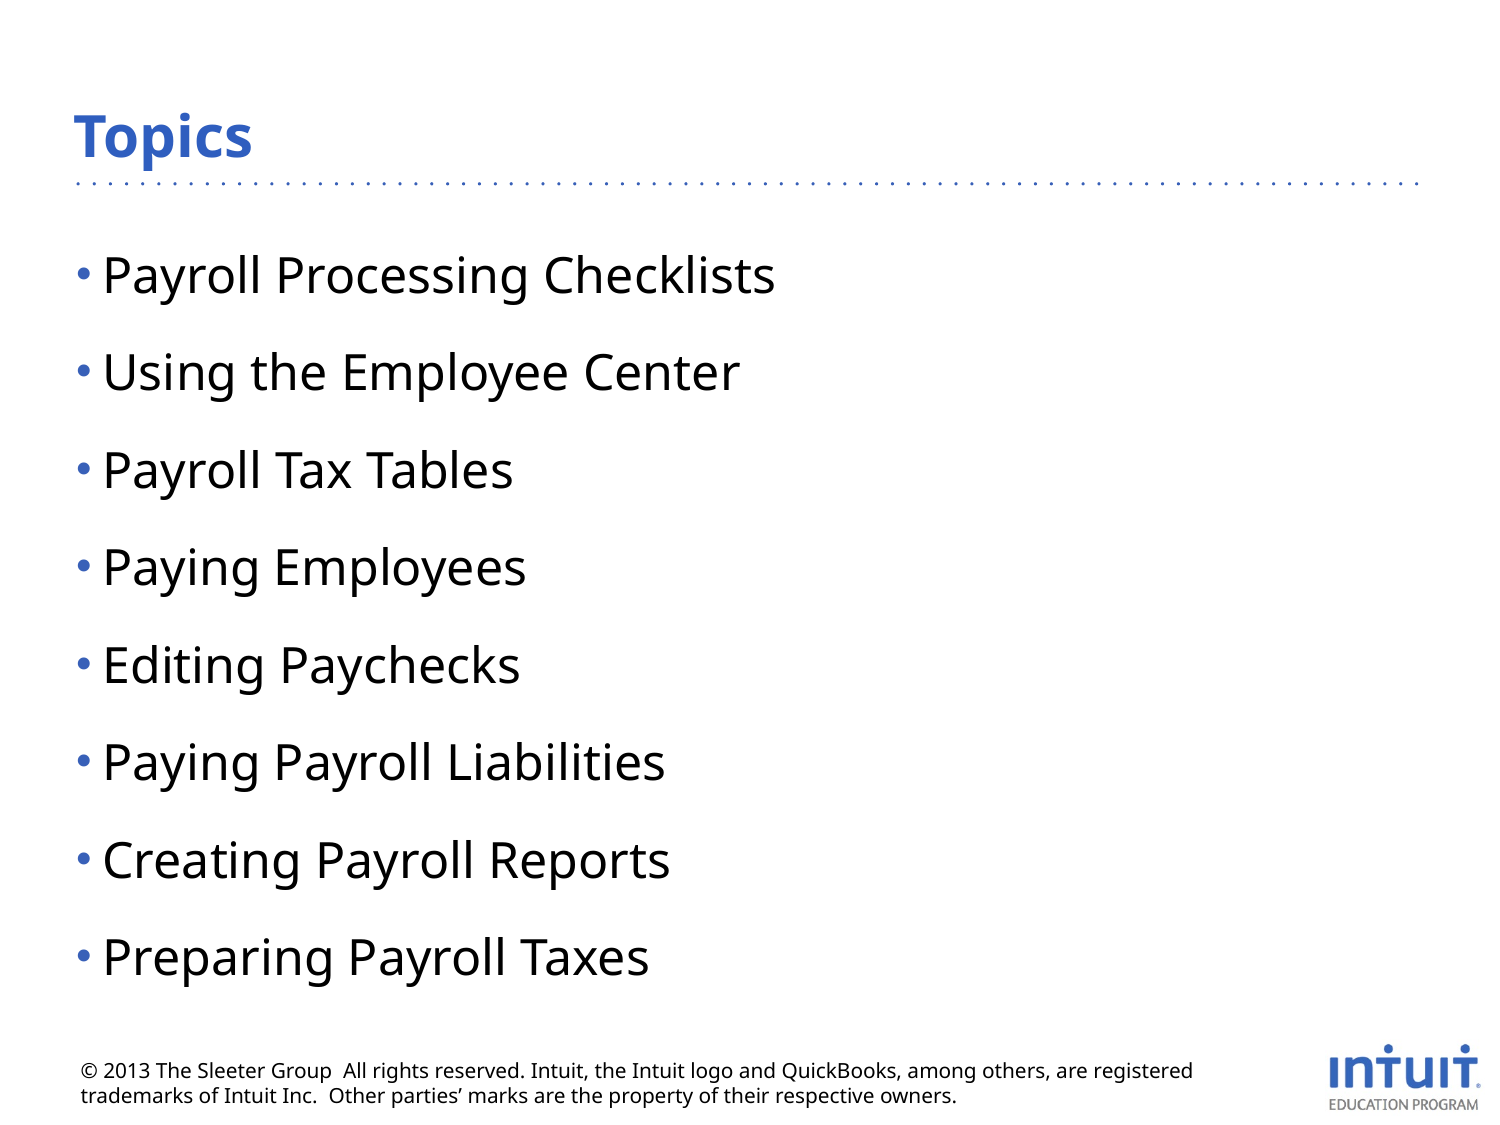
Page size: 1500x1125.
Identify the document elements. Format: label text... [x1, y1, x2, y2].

picture [1325, 1039, 1485, 1116]
title Topics [73, 62, 1424, 169]
list Payroll Processing Checklists Using the Employee Center Payroll Tax Tables Paying Employees Editing Paychecks Paying Payroll Liabilities Creating Payroll Reports Preparing Payroll Taxes [75, 235, 1424, 1012]
